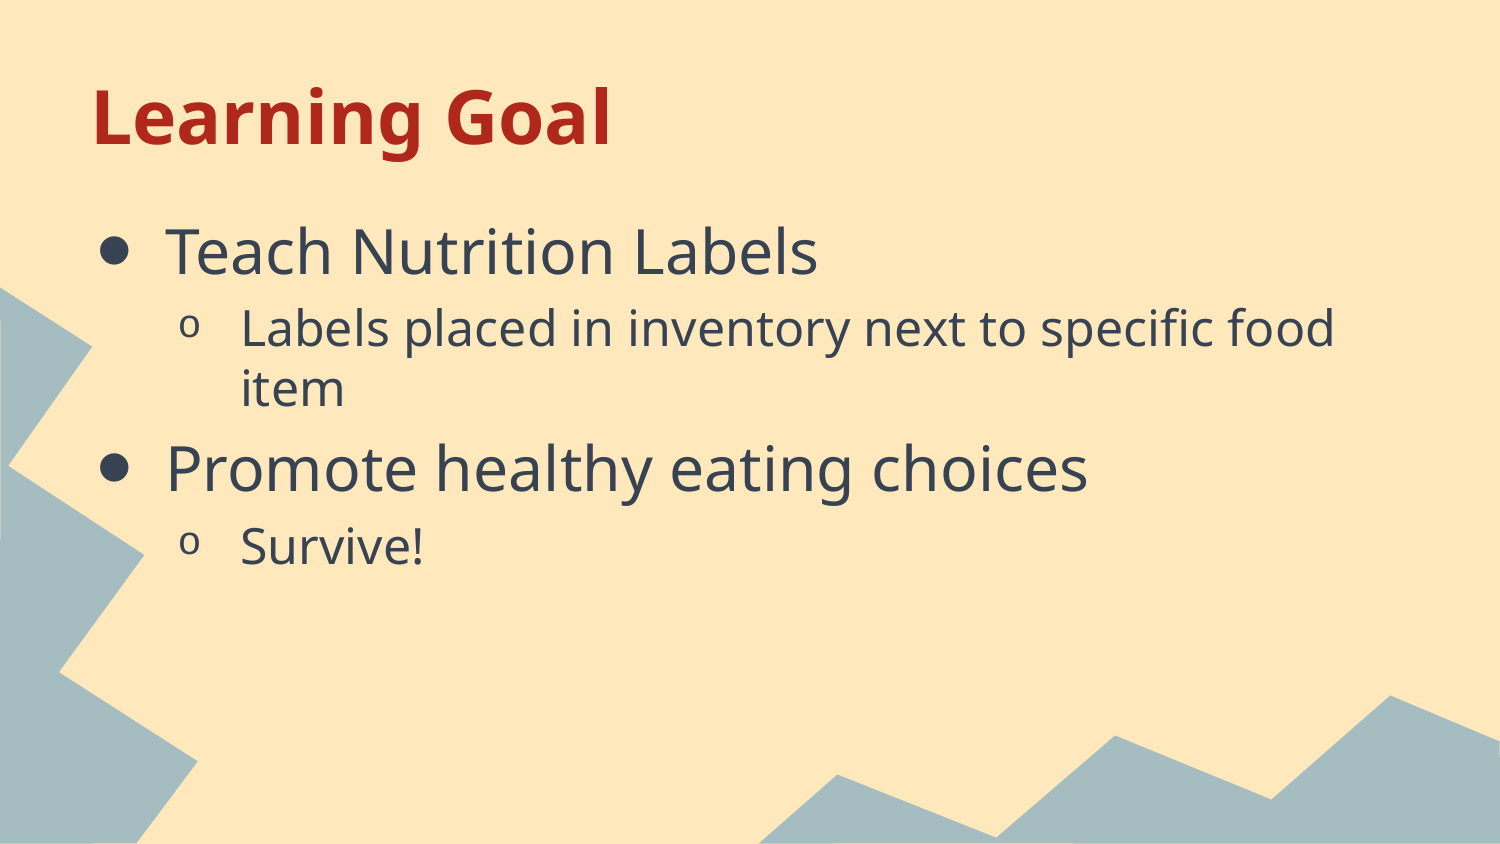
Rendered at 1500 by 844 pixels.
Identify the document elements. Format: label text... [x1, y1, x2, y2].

list Teach Nutrition Labels Labels placed in inventory next to specific food item Promote healthy eating choices Survive! [75, 196, 1425, 808]
title Learning Goal [75, 33, 1425, 175]
